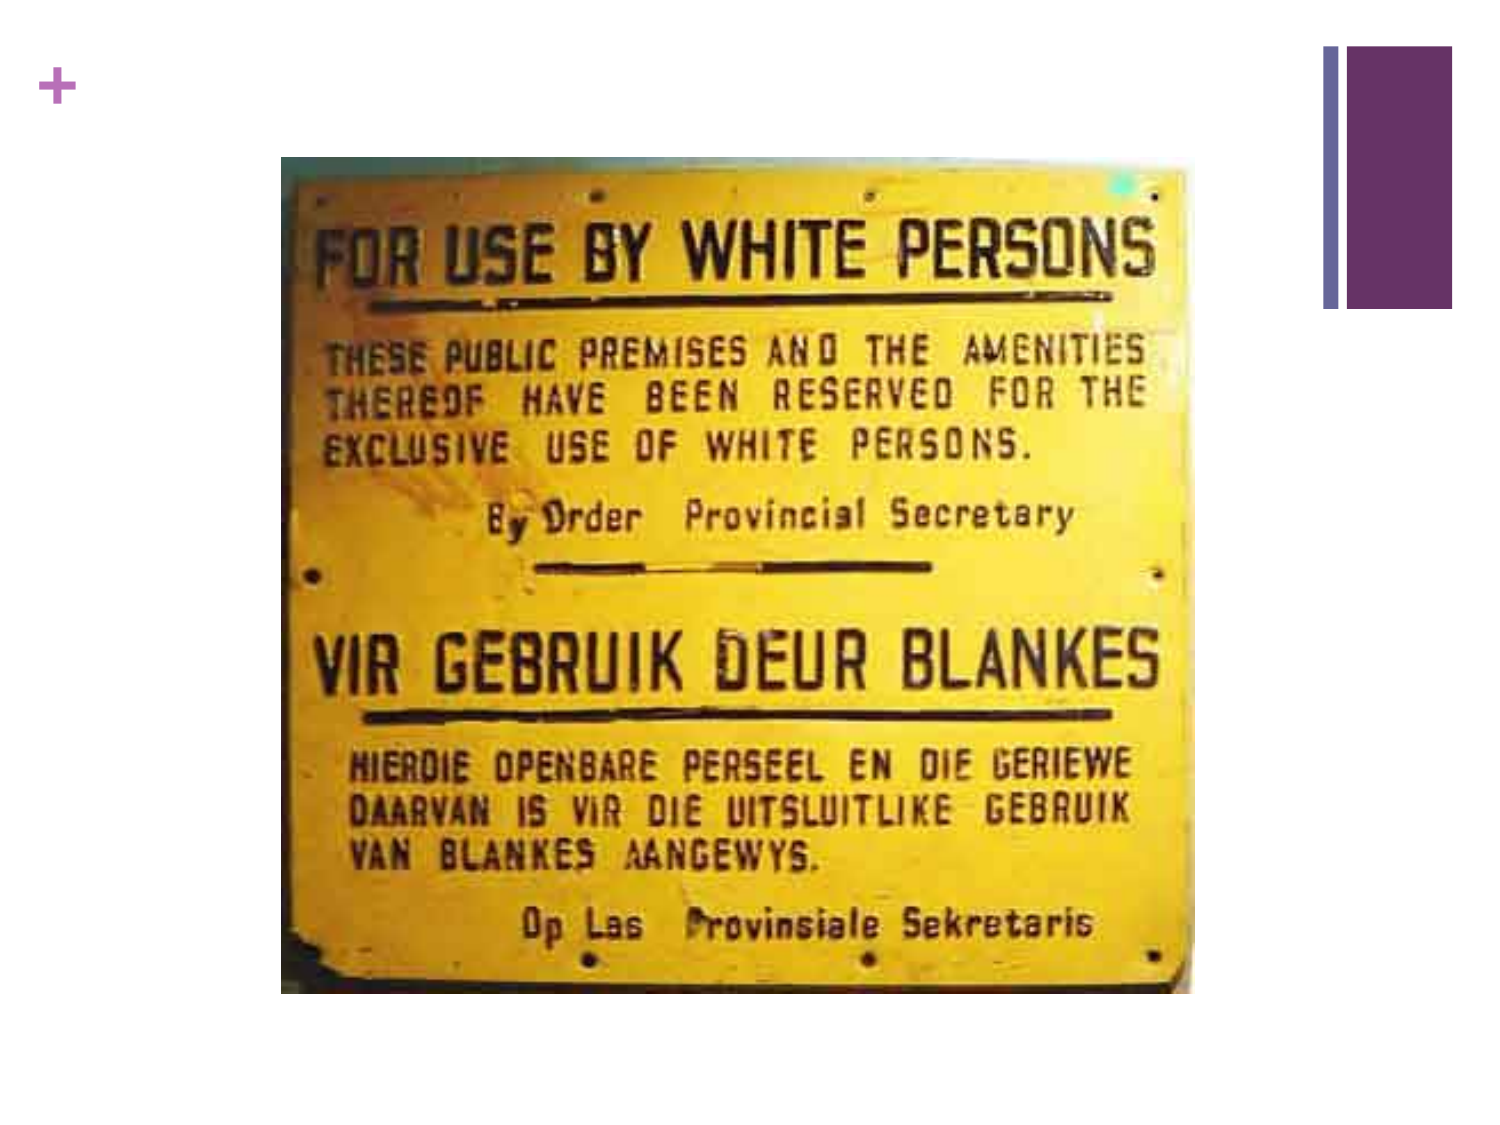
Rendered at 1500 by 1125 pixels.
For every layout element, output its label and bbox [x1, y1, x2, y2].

list [0, 157, 1500, 994]
